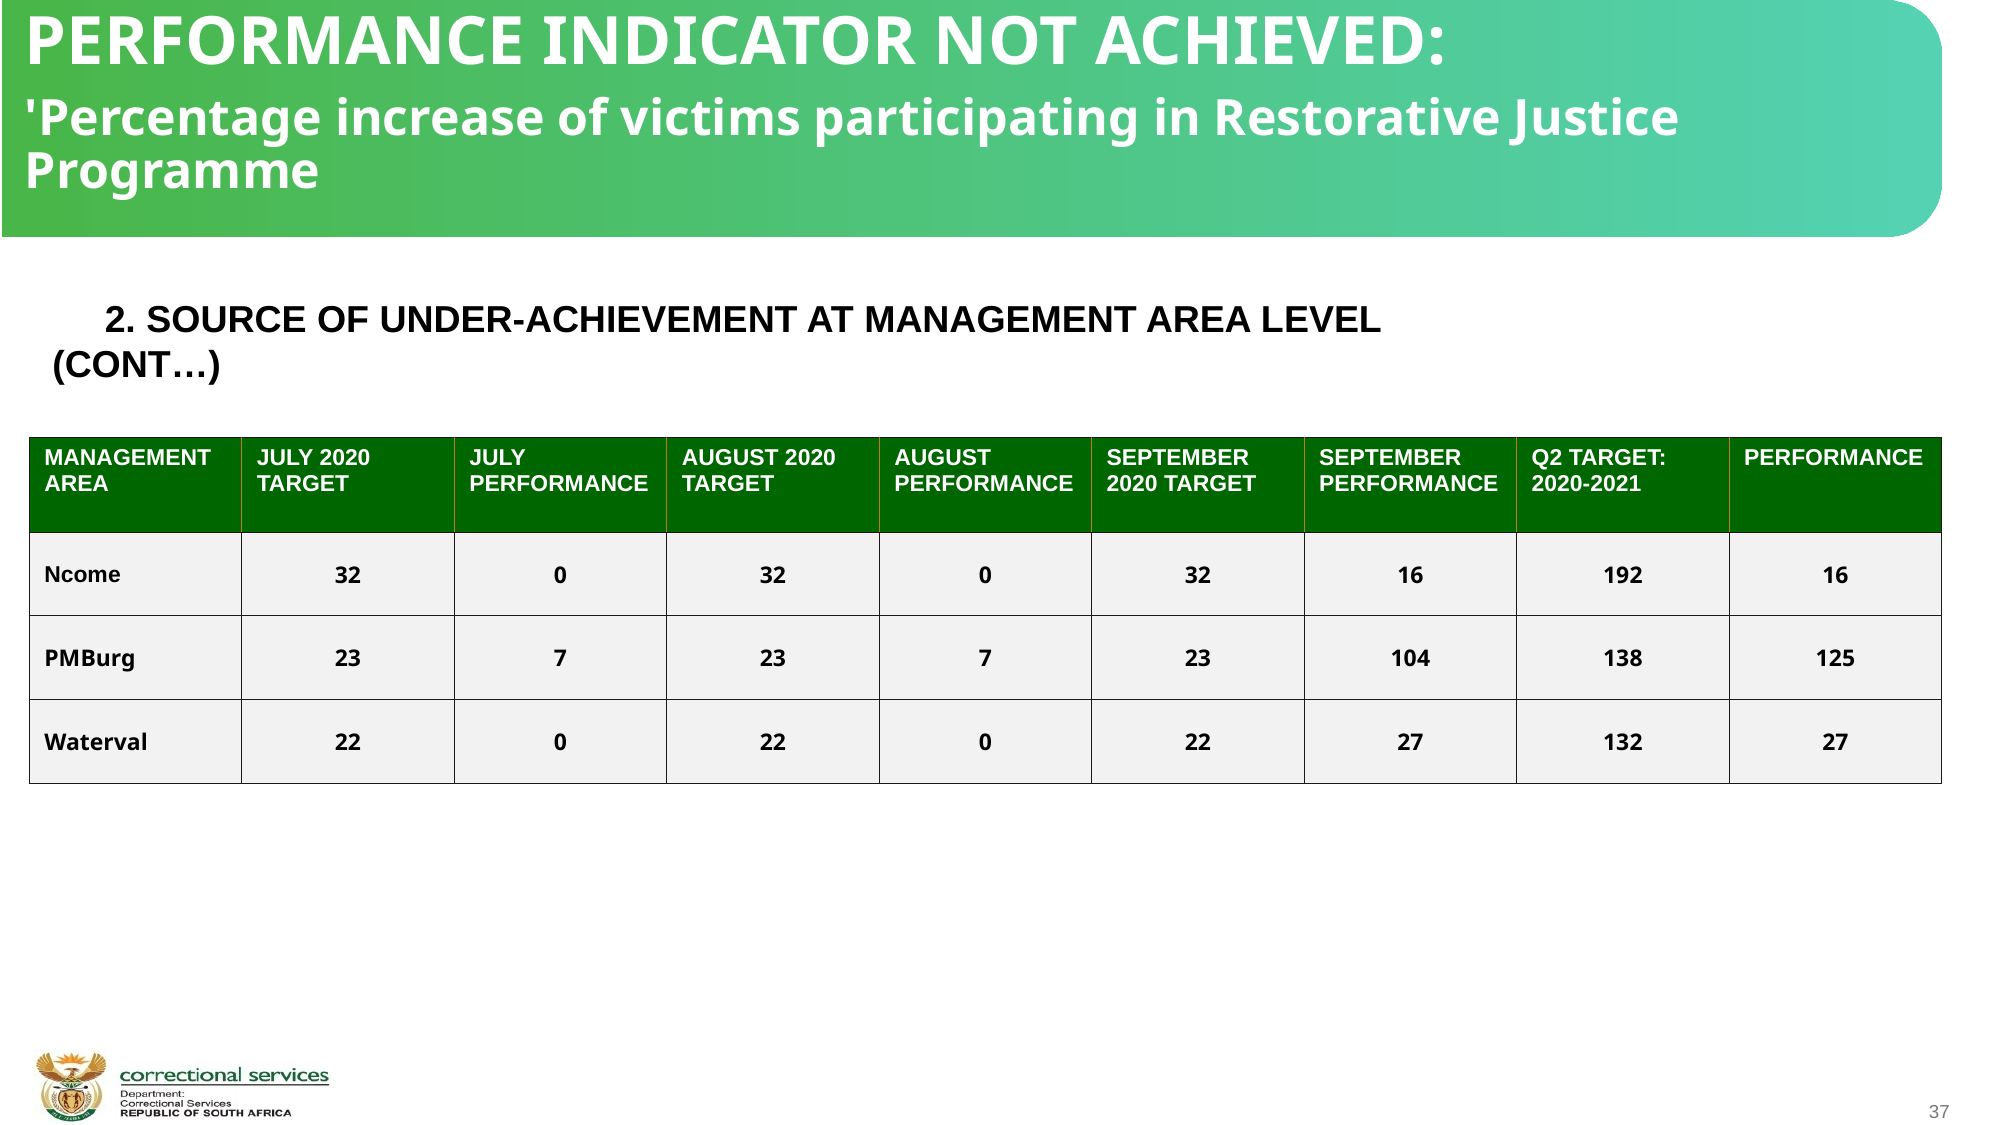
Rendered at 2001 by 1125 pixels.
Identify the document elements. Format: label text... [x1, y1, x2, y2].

table_header SEPTEMBER 2020 TARGET [1092, 438, 1304, 532]
table_cell 27 [1730, 700, 1941, 783]
table_cell 104 [1305, 616, 1516, 699]
text_box 2. SOURCE OF UNDER-ACHIEVEMENT AT MANAGEMENT AREA LEVEL (CONT…) [37, 287, 1500, 393]
text_box [2, 0, 1942, 237]
table_cell PMBurg [30, 616, 241, 699]
table_cell 7 [455, 616, 666, 699]
table_cell 32 [667, 533, 879, 615]
table_header AUGUST PERFORMANCE [880, 438, 1091, 532]
table_cell 0 [455, 533, 666, 615]
table_cell 22 [1092, 700, 1304, 783]
table_header Q2 TARGET: 2020-2021 [1517, 438, 1729, 532]
table_header JULY PERFORMANCE [455, 438, 666, 532]
table_cell 125 [1730, 616, 1941, 699]
table_header PERFORMANCE [1730, 438, 1941, 532]
table_cell Waterval [30, 700, 241, 783]
table_cell 0 [455, 700, 666, 783]
picture [33, 1049, 332, 1123]
table_cell 23 [242, 616, 454, 699]
table_header JULY 2020 TARGET [242, 438, 454, 532]
text_box PERFORMANCE INDICATOR NOT ACHIEVED: 'Percentage increase of victims participating in Restorative Justice Programme [10, 0, 1808, 86]
table_cell 32 [1092, 533, 1304, 615]
table_cell 0 [880, 533, 1091, 615]
table_cell 23 [1092, 616, 1304, 699]
table_cell 22 [667, 700, 879, 783]
table_header SEPTEMBER PERFORMANCE [1305, 438, 1516, 532]
table_cell 138 [1517, 616, 1729, 699]
table_cell 23 [667, 616, 879, 699]
table_cell 16 [1730, 533, 1941, 615]
table_cell Ncome [30, 533, 241, 615]
table_cell 32 [242, 533, 454, 615]
table_cell 22 [242, 700, 454, 783]
table_header AUGUST 2020 TARGET [667, 438, 879, 532]
table_cell 7 [880, 616, 1091, 699]
table_cell 27 [1305, 700, 1516, 783]
table_cell 0 [880, 700, 1091, 783]
table_cell 192 [1517, 533, 1729, 615]
table_header MANAGEMENT AREA [30, 438, 241, 532]
table_cell 16 [1305, 533, 1516, 615]
table_cell 132 [1517, 700, 1729, 783]
